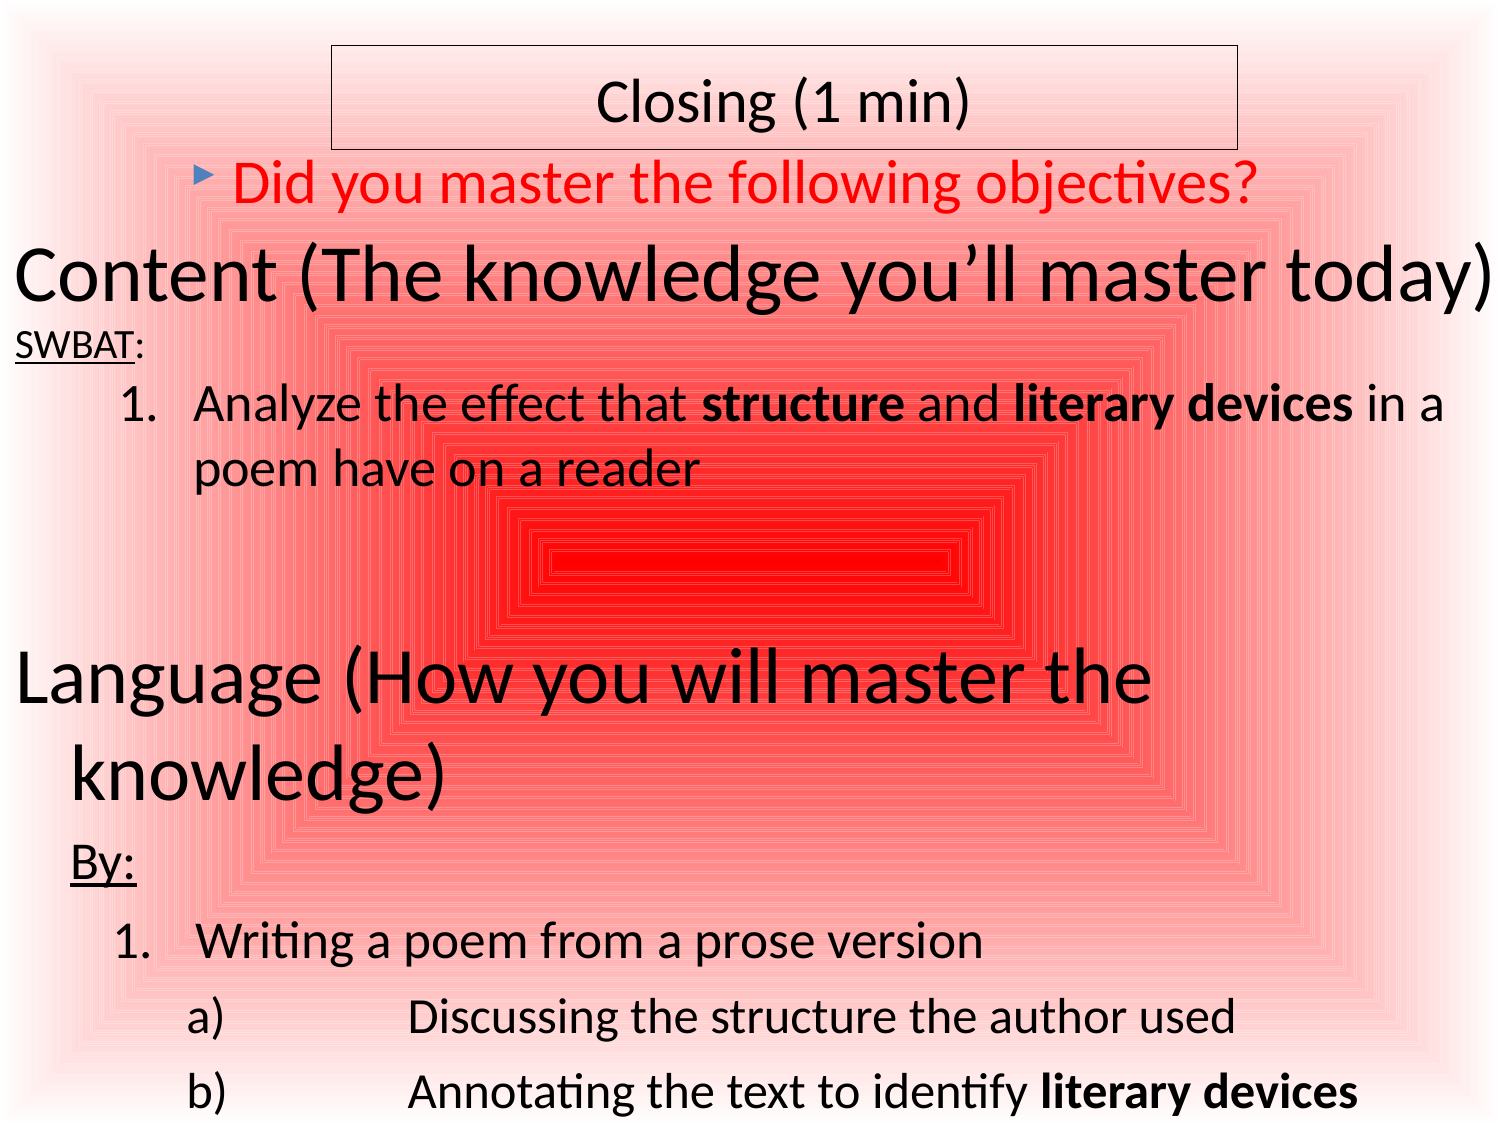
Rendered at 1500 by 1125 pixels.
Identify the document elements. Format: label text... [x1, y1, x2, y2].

title Closing (1 min) [331, 45, 1238, 134]
text_box Did you master the following objectives? [0, 134, 1434, 212]
list Language (How you will master the knowledge) By: Writing a poem from a prose version Discussing the structure the author used Annotating the text to identify literary devices [0, 630, 1500, 1125]
text_box Content (The knowledge you’ll master today) SWBAT: Analyze the effect that structure and literary devices in a poem have on a reader [0, 212, 1500, 630]
